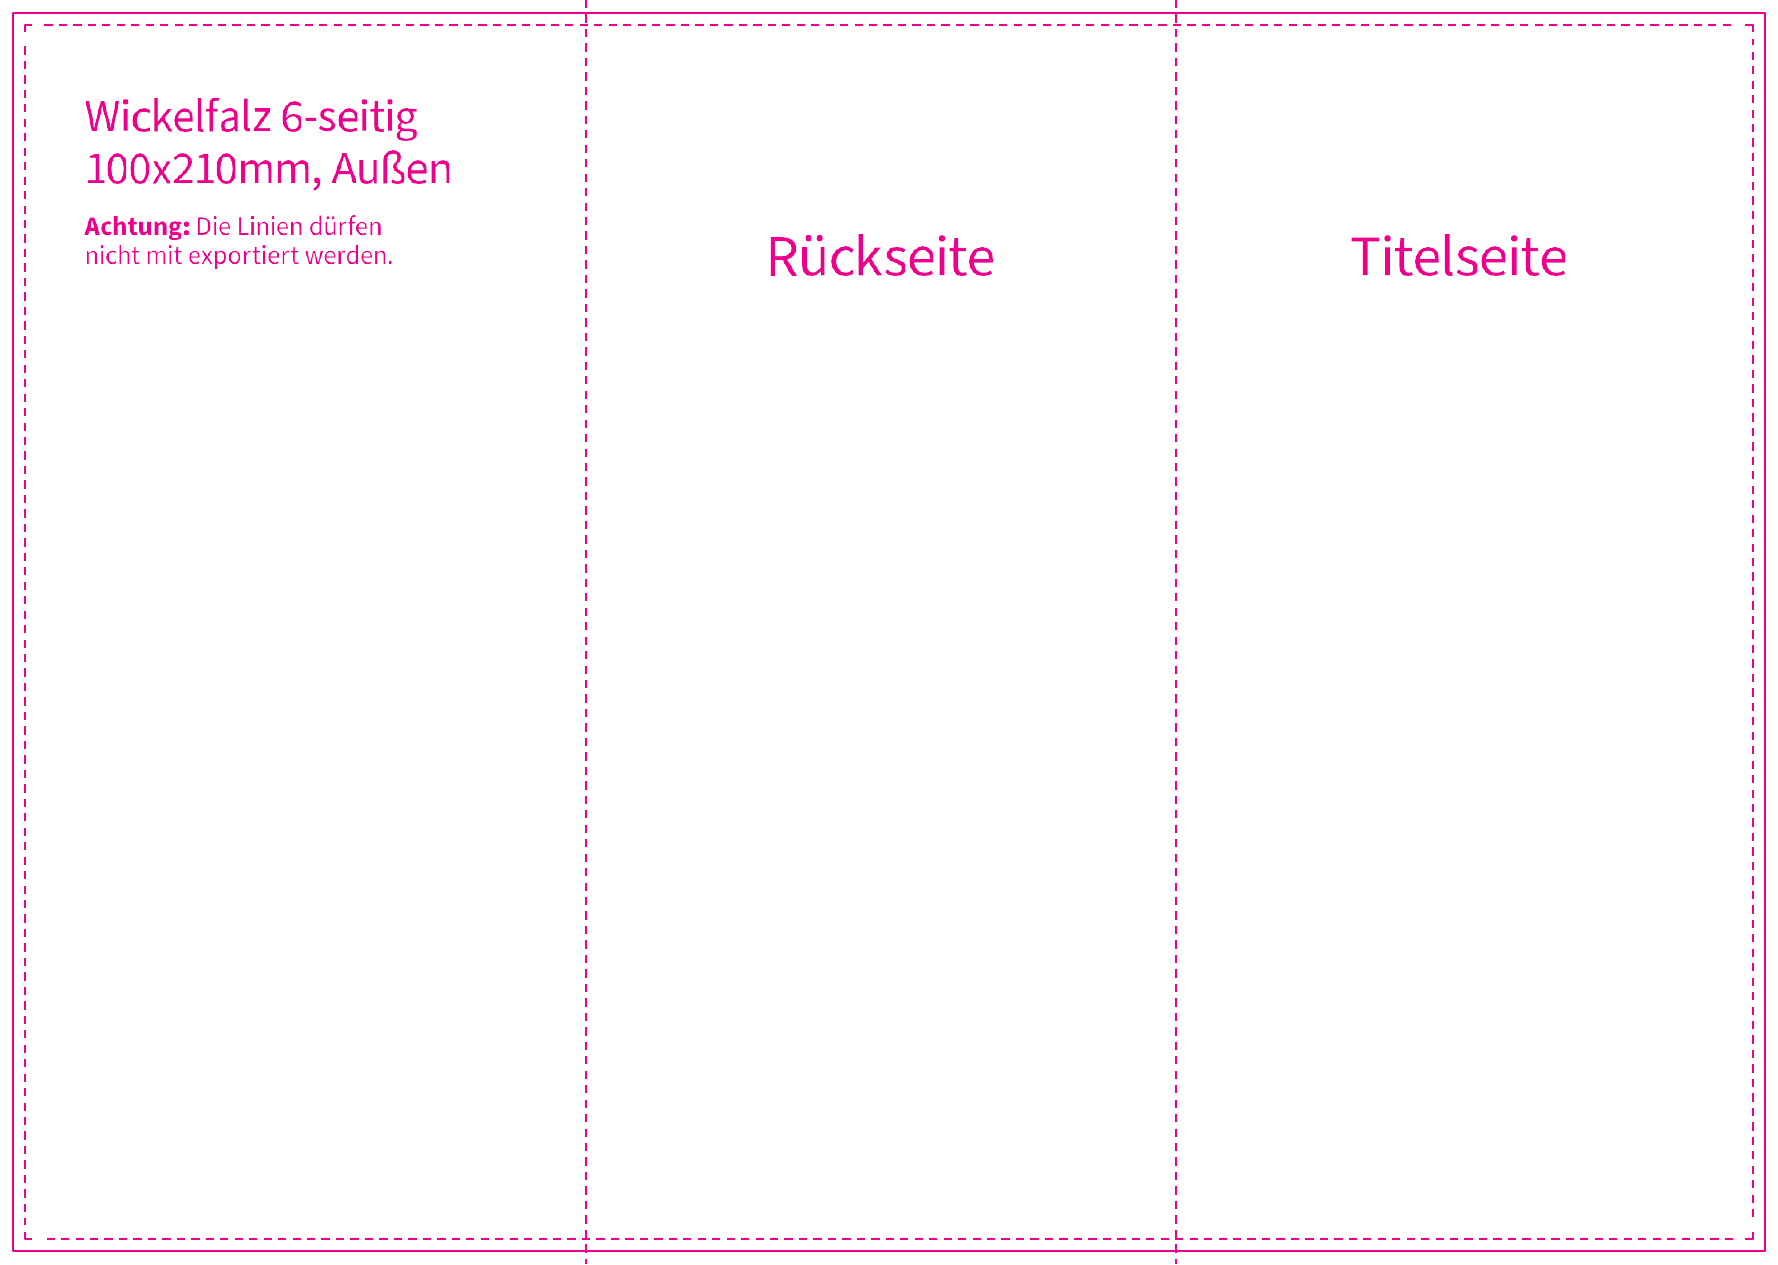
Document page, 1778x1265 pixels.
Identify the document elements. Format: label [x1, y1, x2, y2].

text_box [770, 233, 994, 277]
text_box [84, 215, 392, 269]
text_box [85, 97, 271, 132]
text_box [331, 150, 450, 184]
text_box [87, 153, 321, 191]
text_box [282, 99, 418, 142]
text_box [1351, 233, 1566, 277]
